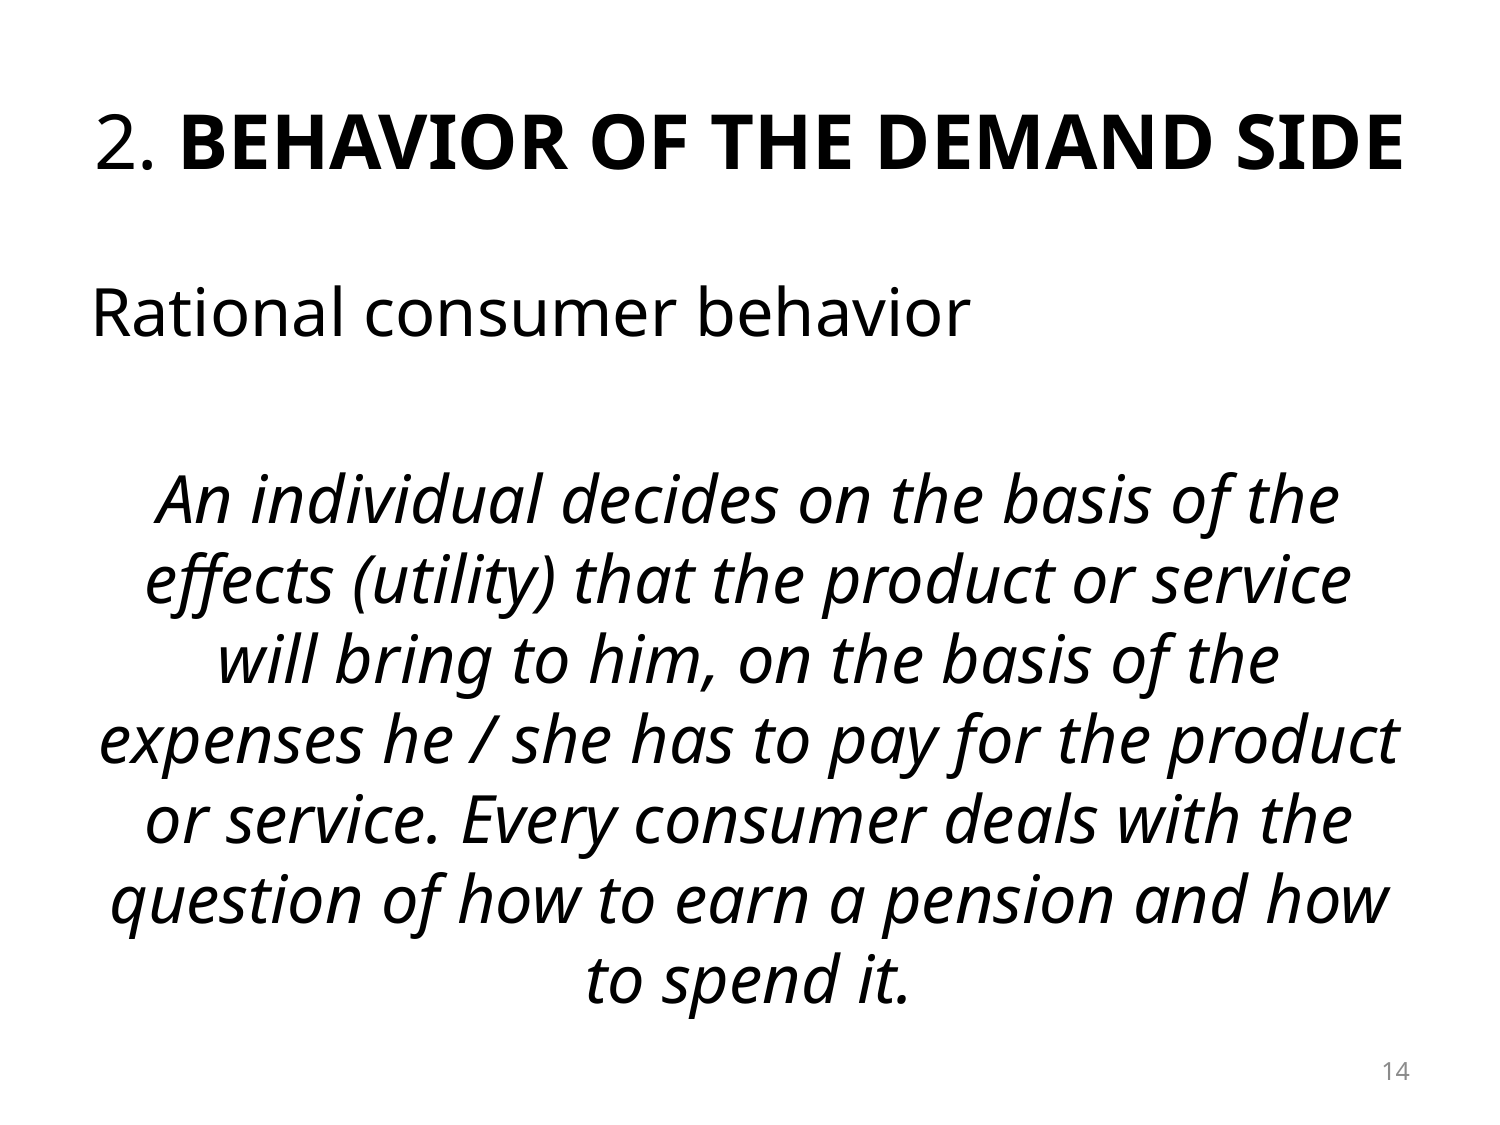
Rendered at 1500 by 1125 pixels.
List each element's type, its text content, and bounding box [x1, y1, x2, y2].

title 2. behavior of the demand side [75, 45, 1425, 233]
list Rational consumer behavior An individual decides on the basis of the effects (utility) that the product or service will bring to him, on the basis of the expenses he / she has to pay for the product or service. Every consumer deals with the question of how to earn a pension and how to spend it. [75, 262, 1425, 1005]
slide_number 14 [1074, 1042, 1425, 1103]
